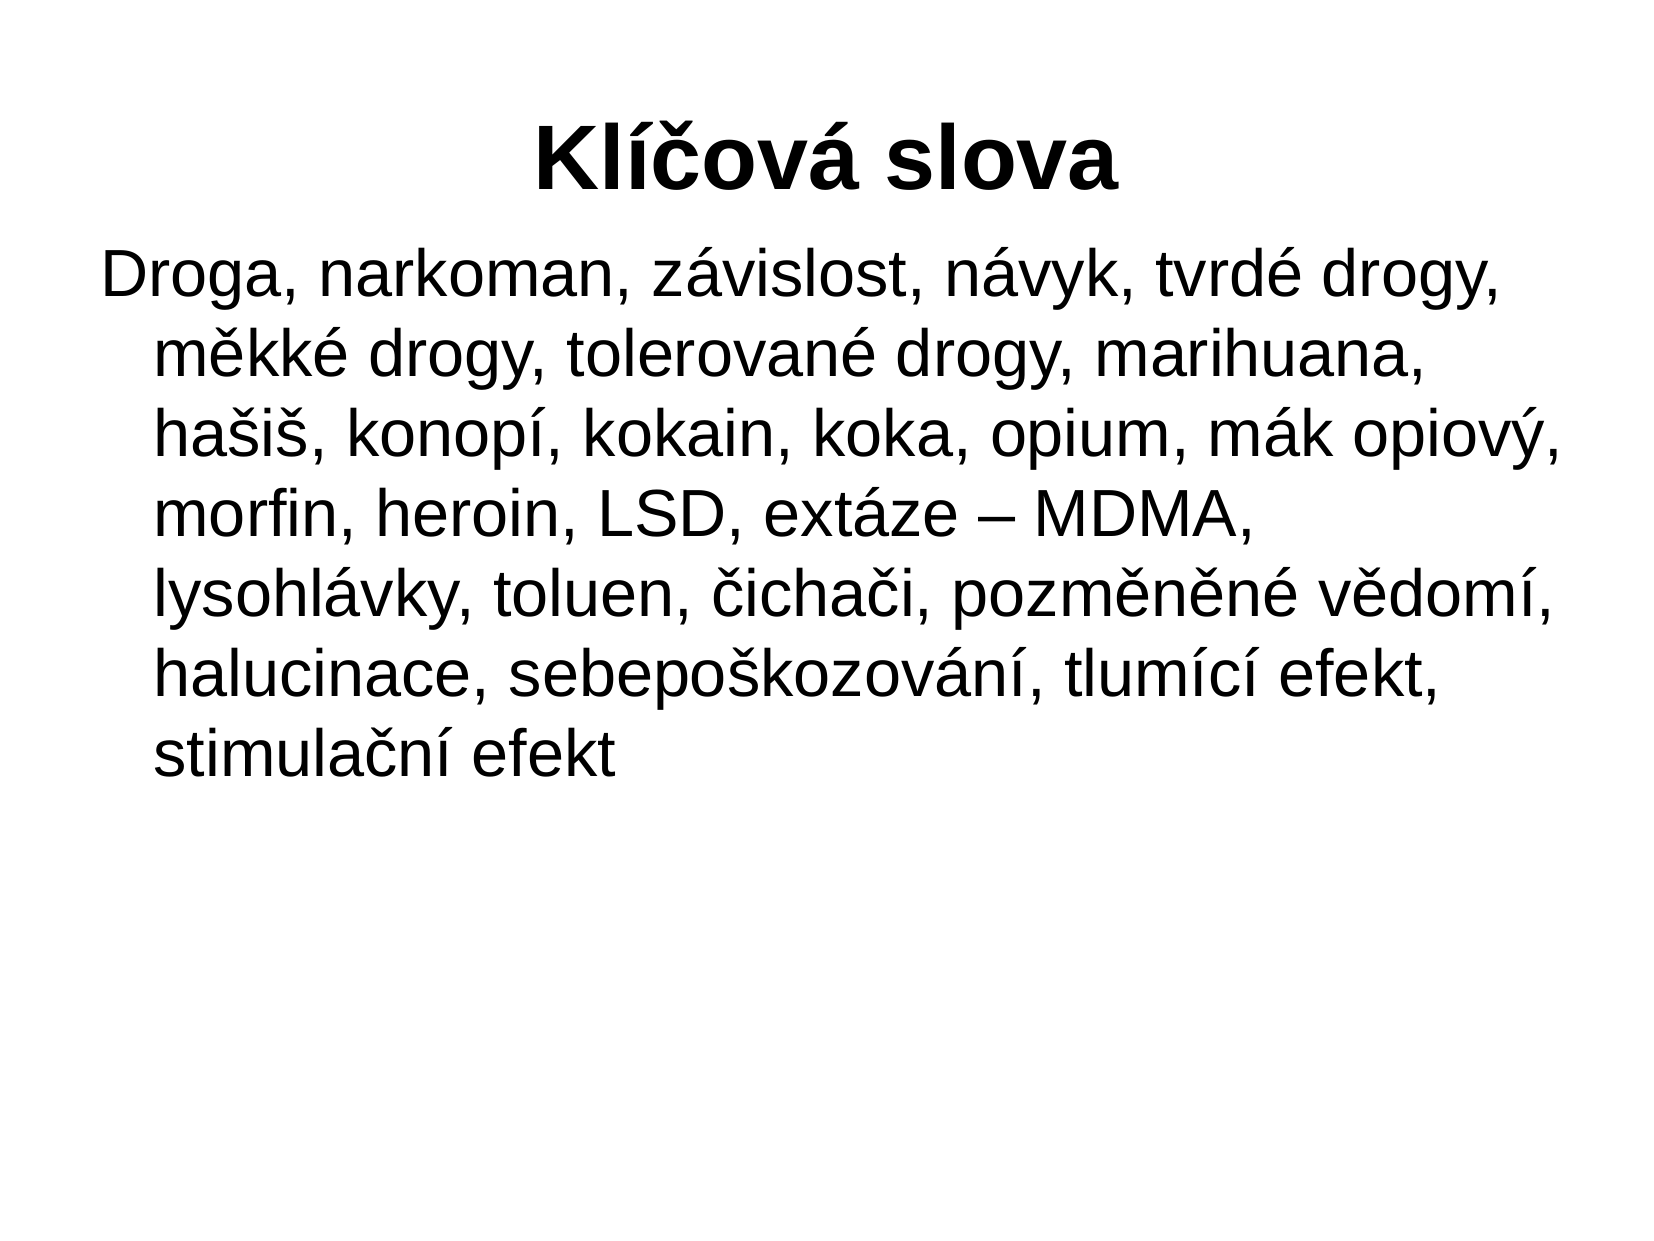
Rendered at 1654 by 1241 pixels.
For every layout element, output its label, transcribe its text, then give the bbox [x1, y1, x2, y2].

list Droga, narkoman, závislost, návyk, tvrdé drogy, měkké drogy, tolerované drogy, marihuana, hašiš, konopí, kokain, koka, opium, mák opiový, morfin, heroin, LSD, extáze – MDMA, lysohlávky, toluen, čichači, pozměněné vědomí, halucinace, sebepoškozování, tlumící efekt, stimulační efekt [82, 230, 1571, 1109]
title Klíčová slova [82, 49, 1571, 230]
